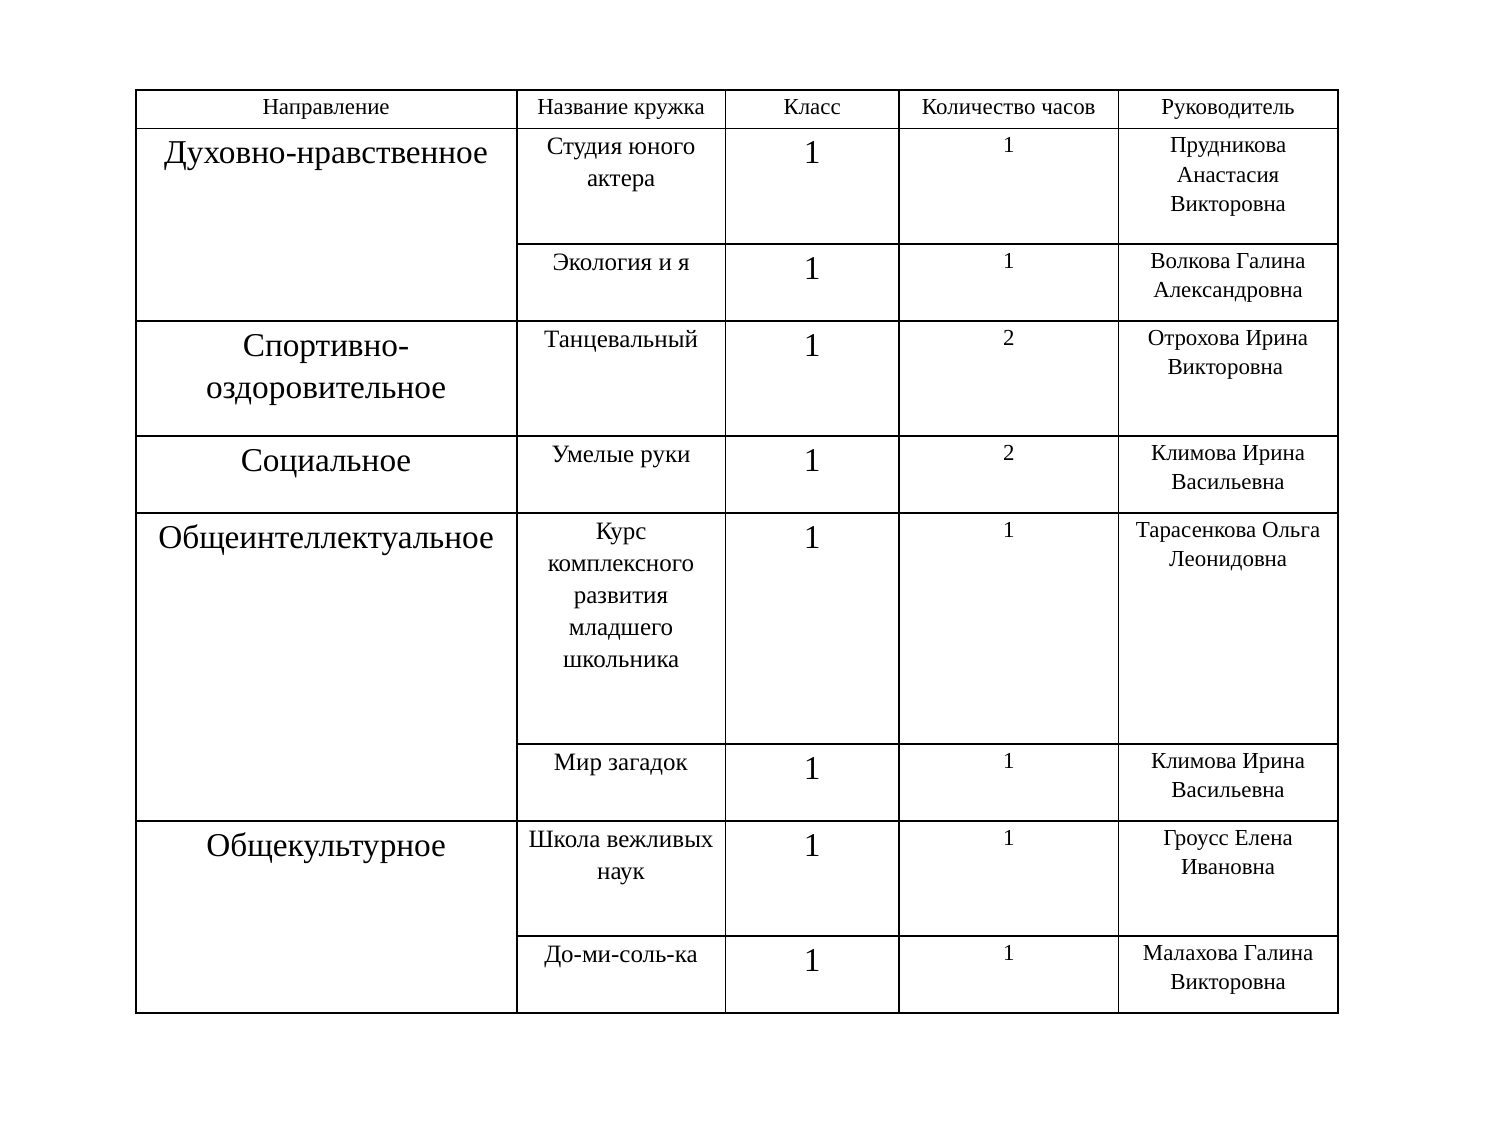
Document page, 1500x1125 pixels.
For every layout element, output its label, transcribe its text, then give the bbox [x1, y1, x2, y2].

table_cell Курс комплексного развития младшего школьника [518, 514, 725, 743]
table_cell 1 [726, 822, 898, 935]
table_cell 1 [900, 245, 1118, 320]
table_cell Гроусс Елена Ивановна [1119, 822, 1337, 935]
table_cell 2 [900, 322, 1118, 435]
table_cell 1 [900, 937, 1118, 1012]
table_cell 2 [900, 437, 1118, 512]
table_cell Спортивно-оздоровительное [137, 322, 516, 435]
table_header Класс [726, 91, 898, 128]
table_cell Климова Ирина Васильевна [1119, 745, 1337, 820]
table_cell Общеинтеллектуальное [137, 514, 516, 820]
table_cell 1 [726, 245, 898, 320]
table_cell Общекультурное [137, 822, 516, 1012]
table_cell 1 [726, 322, 898, 435]
table_cell Климова Ирина Васильевна [1119, 437, 1337, 512]
table_cell 1 [726, 745, 898, 820]
table_cell Школа вежливых наук [518, 822, 725, 935]
table_cell Прудникова Анастасия Викторовна [1119, 129, 1337, 243]
table_header Название кружка [518, 91, 725, 128]
table_cell Волкова Галина Александровна [1119, 245, 1337, 320]
table_header Количество часов [900, 91, 1118, 128]
table_cell 1 [900, 822, 1118, 935]
table_cell Умелые руки [518, 437, 725, 512]
table_cell Социальное [137, 437, 516, 512]
table_cell 1 [726, 437, 898, 512]
table_cell Танцевальный [518, 322, 725, 435]
table_cell 1 [900, 745, 1118, 820]
table_cell 1 [726, 129, 898, 243]
table_cell Малахова Галина Викторовна [1119, 937, 1337, 1012]
table_cell 1 [726, 937, 898, 1012]
table_cell 1 [900, 514, 1118, 743]
table_cell Духовно-нравственное [137, 129, 516, 320]
table_cell Тарасенкова Ольга Леонидовна [1119, 514, 1337, 743]
table_cell До-ми-соль-ка [518, 937, 725, 1012]
table_header Направление [137, 91, 516, 128]
table_cell 1 [726, 514, 898, 743]
table_cell Мир загадок [518, 745, 725, 820]
table_header Руководитель [1119, 91, 1337, 128]
table_cell Студия юного актера [518, 129, 725, 243]
table_cell Экология и я [518, 245, 725, 320]
table_cell 1 [900, 129, 1118, 243]
table_cell Отрохова Ирина Викторовна [1119, 322, 1337, 435]
